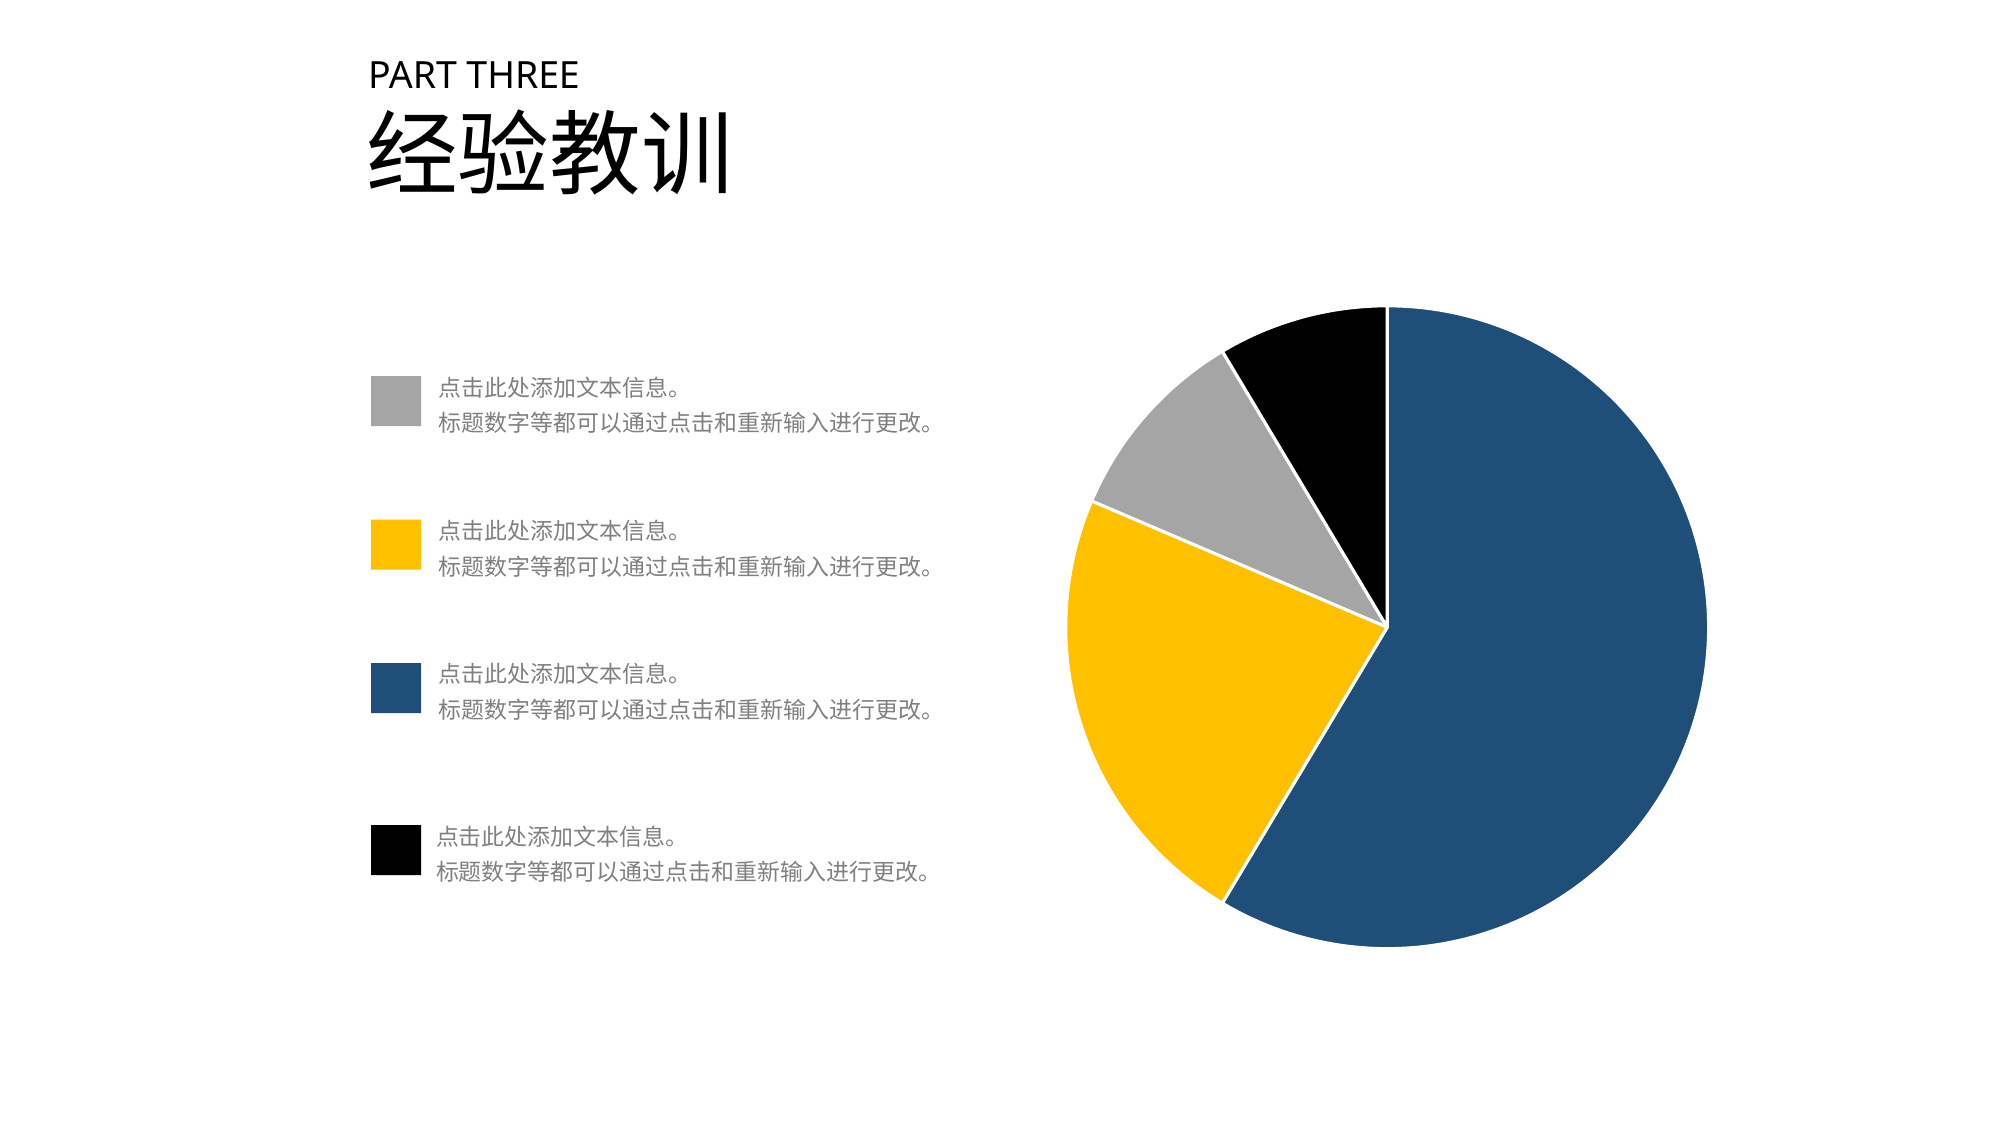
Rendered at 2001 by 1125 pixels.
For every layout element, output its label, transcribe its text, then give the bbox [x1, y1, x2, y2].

text_box [370, 519, 422, 571]
text_box [370, 824, 421, 876]
text_box 点击此处添加文本信息。 标题数字等都可以通过点击和重新输入进行更改。 [424, 500, 966, 587]
text_box 点击此处添加文本信息。 标题数字等都可以通过点击和重新输入进行更改。 [424, 644, 966, 731]
text_box 点击此处添加文本信息。 标题数字等都可以通过点击和重新输入进行更改。 [421, 806, 963, 893]
chart [993, 292, 1781, 963]
text_box PART THREE 经验教训 [333, 43, 748, 213]
text_box 点击此处添加文本信息。 标题数字等都可以通过点击和重新输入进行更改。 [424, 357, 938, 444]
text_box [370, 375, 422, 427]
text_box [370, 662, 422, 714]
